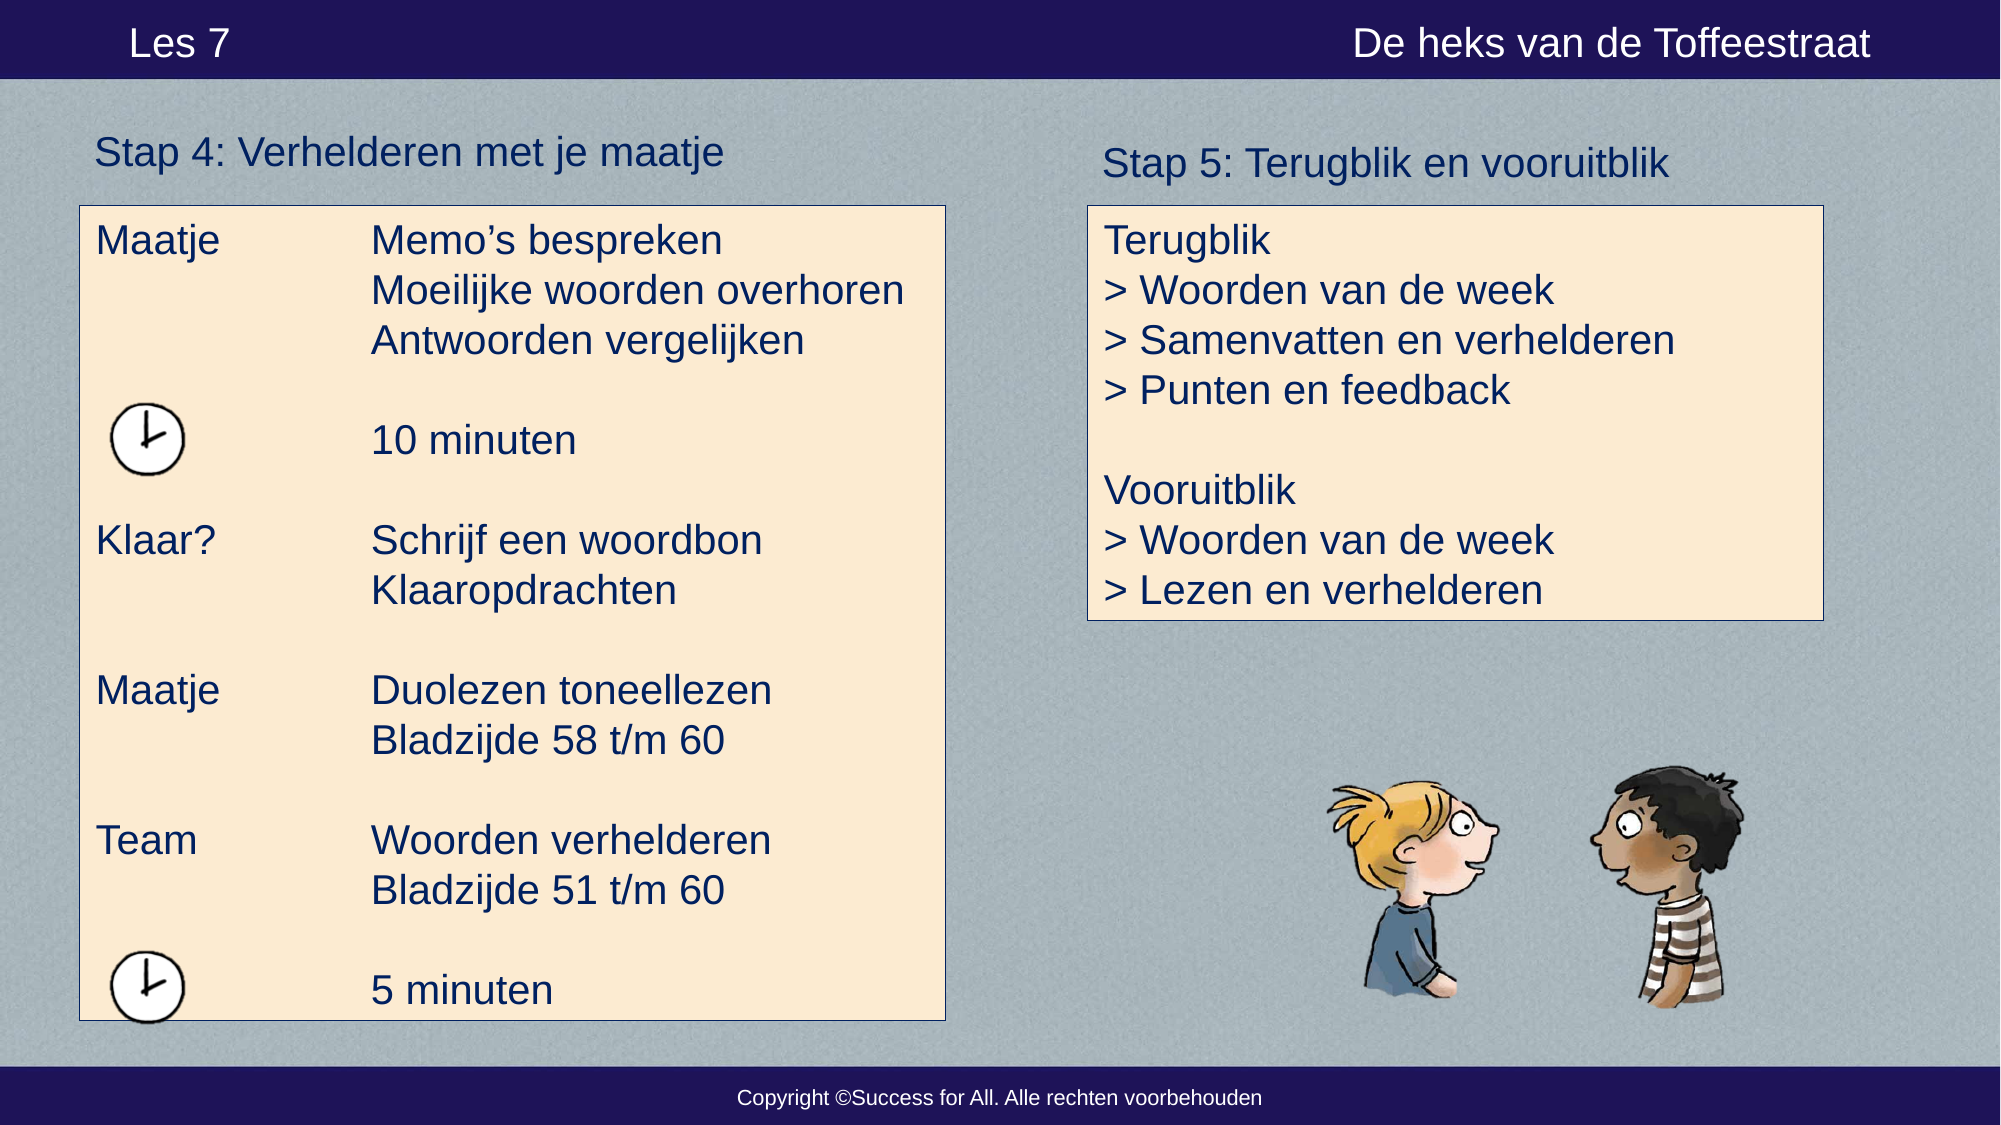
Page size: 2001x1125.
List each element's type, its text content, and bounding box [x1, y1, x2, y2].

text_box Copyright ©Success for All. Alle rechten voorbehouden [0, 1076, 2000, 1125]
text_box Stap 4: Verhelderen met je maatje [79, 117, 872, 183]
text_box Terugblik > Woorden van de week > Samenvatten en verhelderen > Punten en feedback Vooruitblik > Woorden van de week > Lezen en verhelderen [1087, 205, 1824, 621]
text_box Maatje Memo’s bespreken Moeilijke woorden overhoren Antwoorden vergelijken 10 minuten Klaar? Schrijf een woordbon Klaaropdrachten Maatje Duolezen toneellezen Bladzijde 58 t/m 60 Team Woorden verhelderen Bladzijde 51 t/m 60 5 minuten [79, 205, 946, 1021]
text_box Les 7 [114, 8, 354, 73]
text_box Stap 5: Terugblik en vooruitblik [1087, 128, 1880, 193]
picture [0, 0, 2001, 1125]
text_box De heks van de Toffeestraat [999, 8, 1886, 73]
